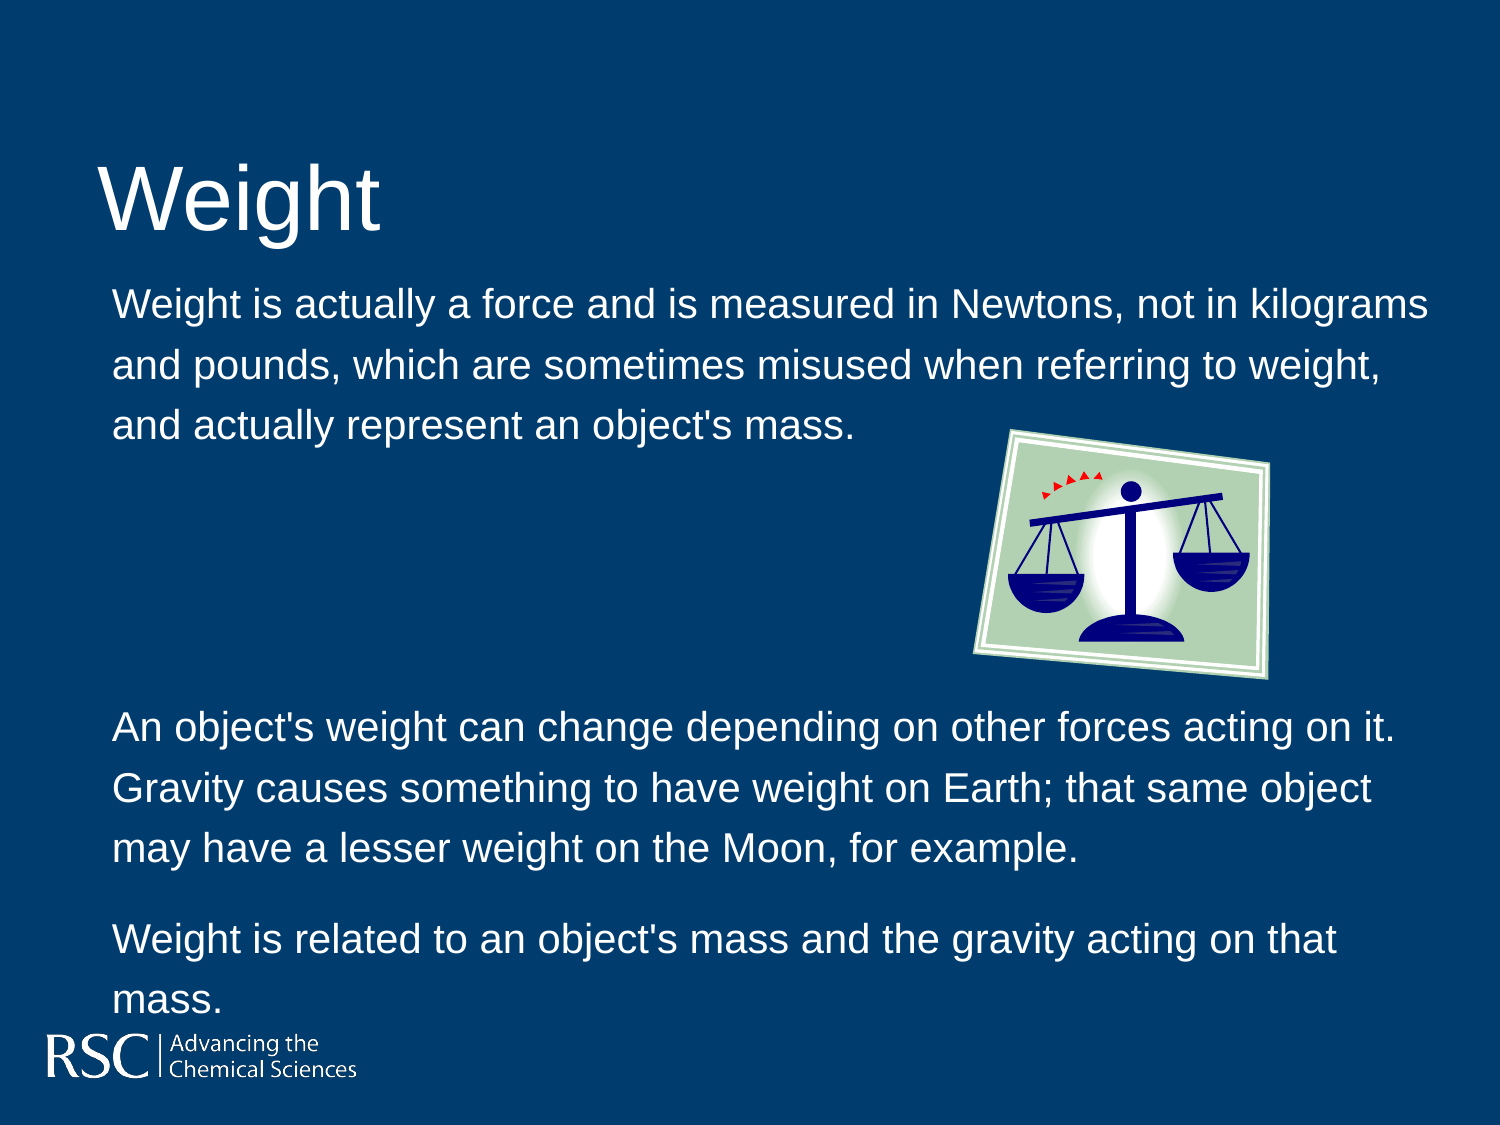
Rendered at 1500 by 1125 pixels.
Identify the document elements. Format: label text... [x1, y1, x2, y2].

picture [972, 428, 1271, 680]
picture [42, 1028, 362, 1082]
text_box Weight [81, 131, 832, 257]
text_box Weight is actually a force and is measured in Newtons, not in kilograms and pounds, which are sometimes misused when referring to weight, and actually represent an object's mass. An object's weight can change depending on other forces acting on it. Gravity causes something to have weight on Earth; that same object may have a lesser weight on the Moon, for example. Weight is related to an object's mass and the gravity acting on that mass. [96, 234, 1447, 981]
